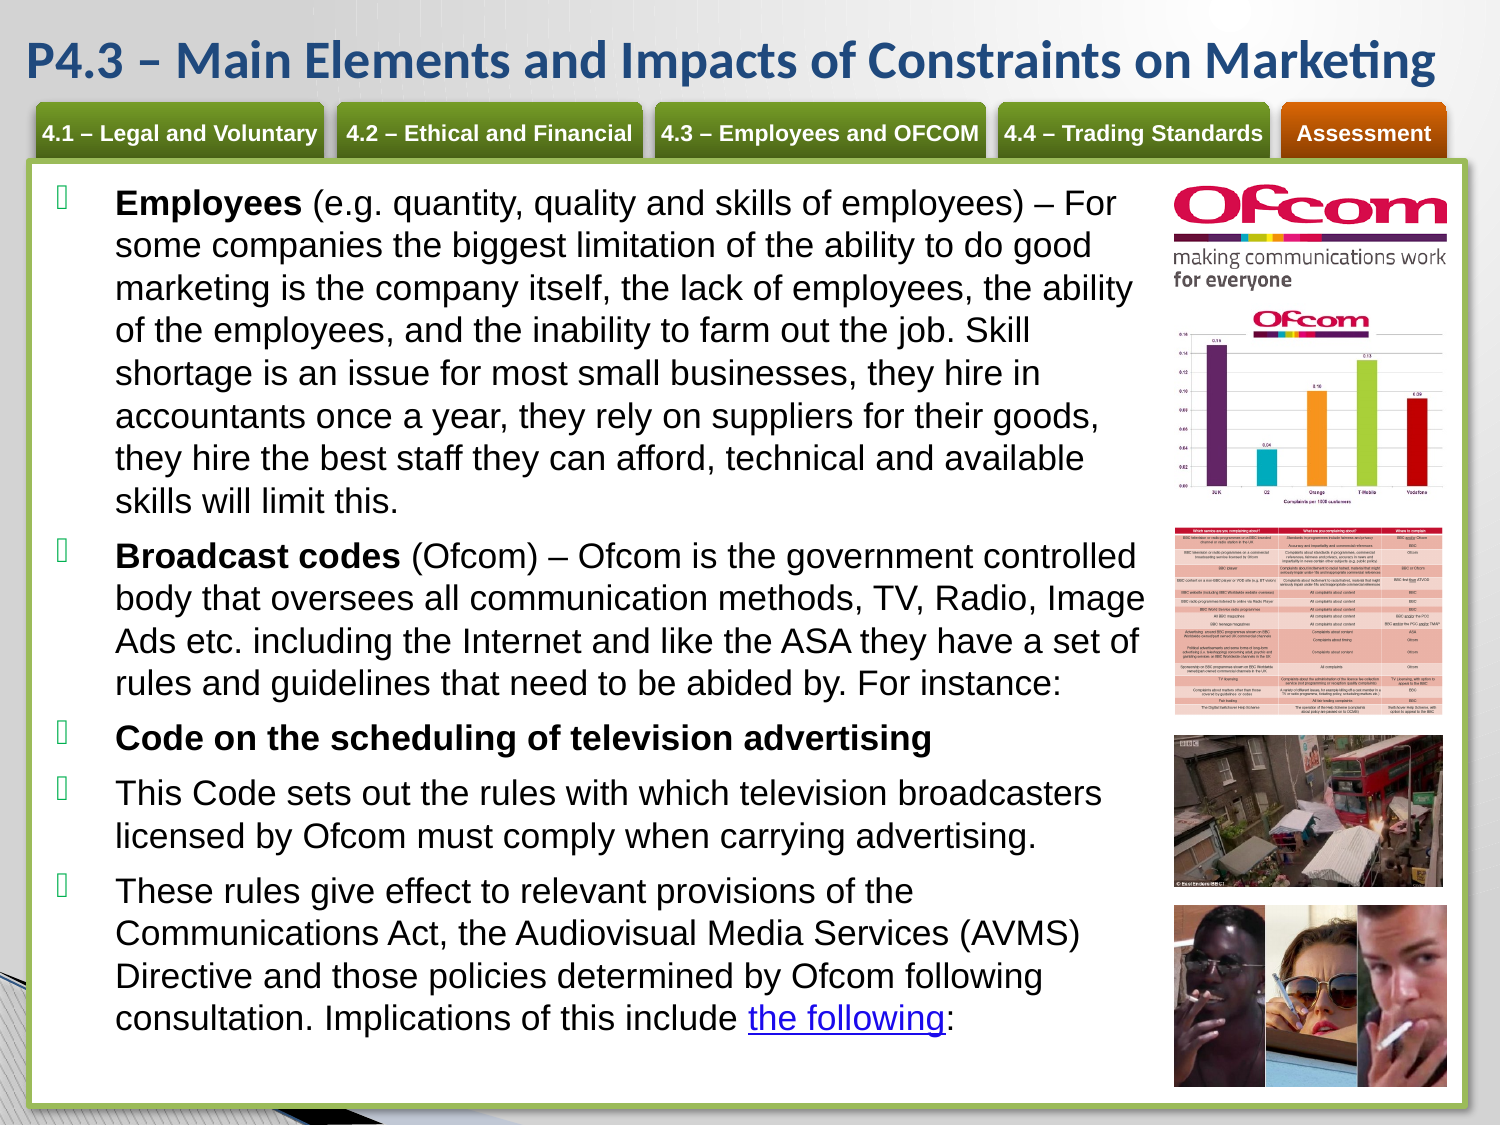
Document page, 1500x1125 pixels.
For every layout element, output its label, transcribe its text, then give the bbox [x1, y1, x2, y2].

picture [1174, 904, 1448, 1087]
picture [1174, 184, 1448, 291]
picture [281, 1114, 303, 1125]
title P4.3 – Main Elements and Impacts of Constraints on Marketing [11, 11, 1465, 102]
text_box Employees (e.g. quantity, quality and skills of employees) – For some companies the biggest limitation of the ability to do good marketing is the company itself, the lack of employees, the ability of the employees, and the inability to farm out the job. Skill shortage is an issue for most small businesses, they hire in accountants once a year, they rely on suppliers for their goods, they hire the best staff they can afford, technical and available skills will limit this. Broadcast codes (Ofcom) – Ofcom is the government controlled body that oversees all communication methods, TV, Radio, Image Ads etc. including the Internet and like the ASA they have a set of rules and guidelines that need to be abided by. For instance: Code on the scheduling of television advertising This Code sets out the rules with which television broadcasters licensed by Ofcom must comply when carrying advertising. These rules give effect to relevant provisions of the Communications Act, the Audiovisual Media Services (AVMS) Directive and those policies determined by Ofcom following consultation. Implications of this include the following: [41, 172, 1175, 1046]
picture [1174, 735, 1444, 887]
picture [1174, 526, 1444, 716]
picture [1174, 303, 1448, 509]
